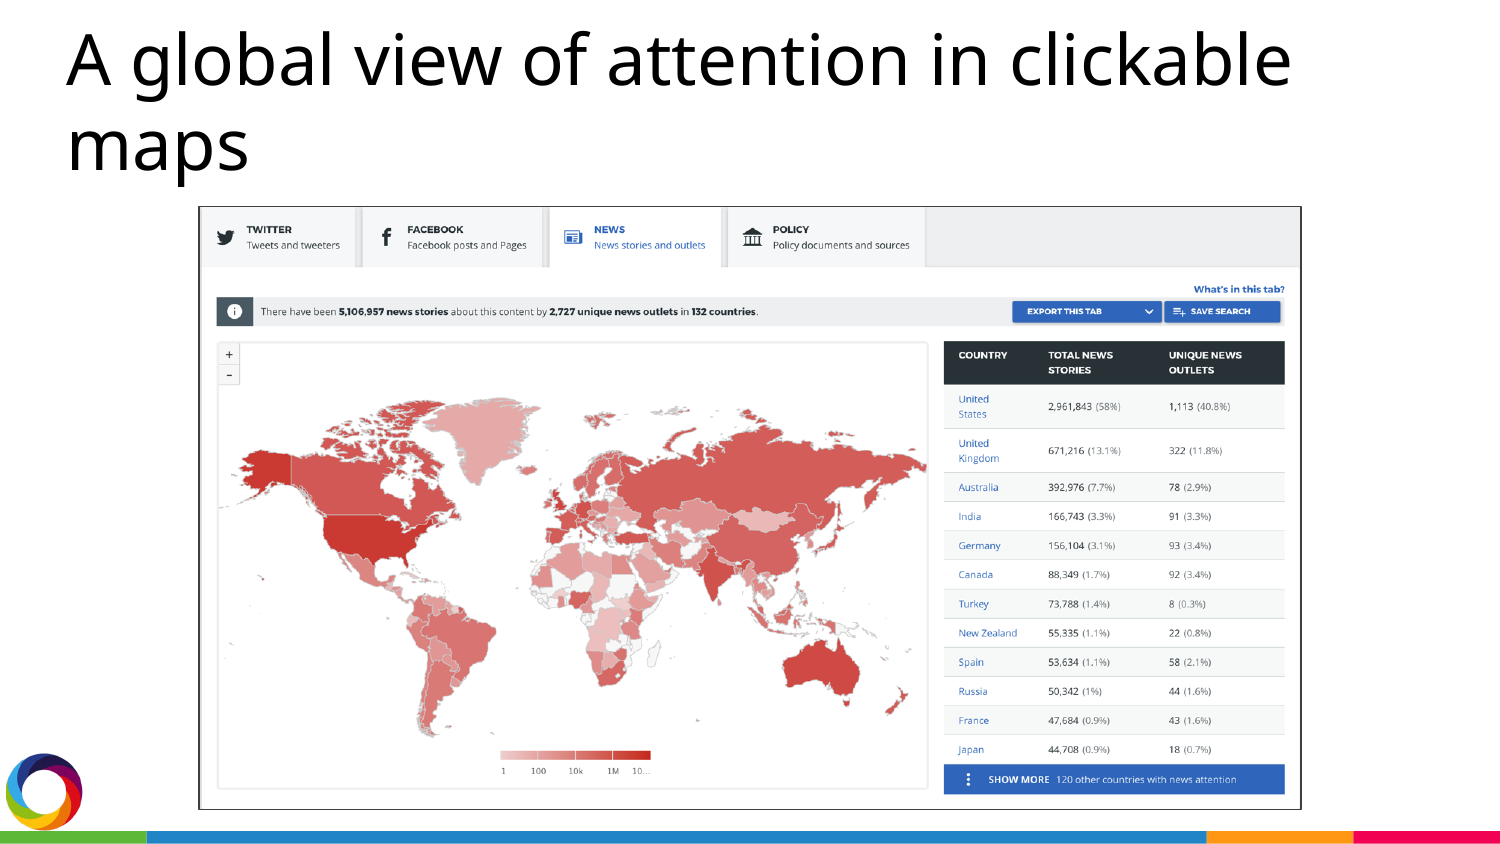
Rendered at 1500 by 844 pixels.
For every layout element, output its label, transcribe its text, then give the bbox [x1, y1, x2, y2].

picture [199, 206, 1301, 809]
text_box A global view of attention in clickable maps [51, 22, 1404, 178]
picture [6, 753, 88, 831]
